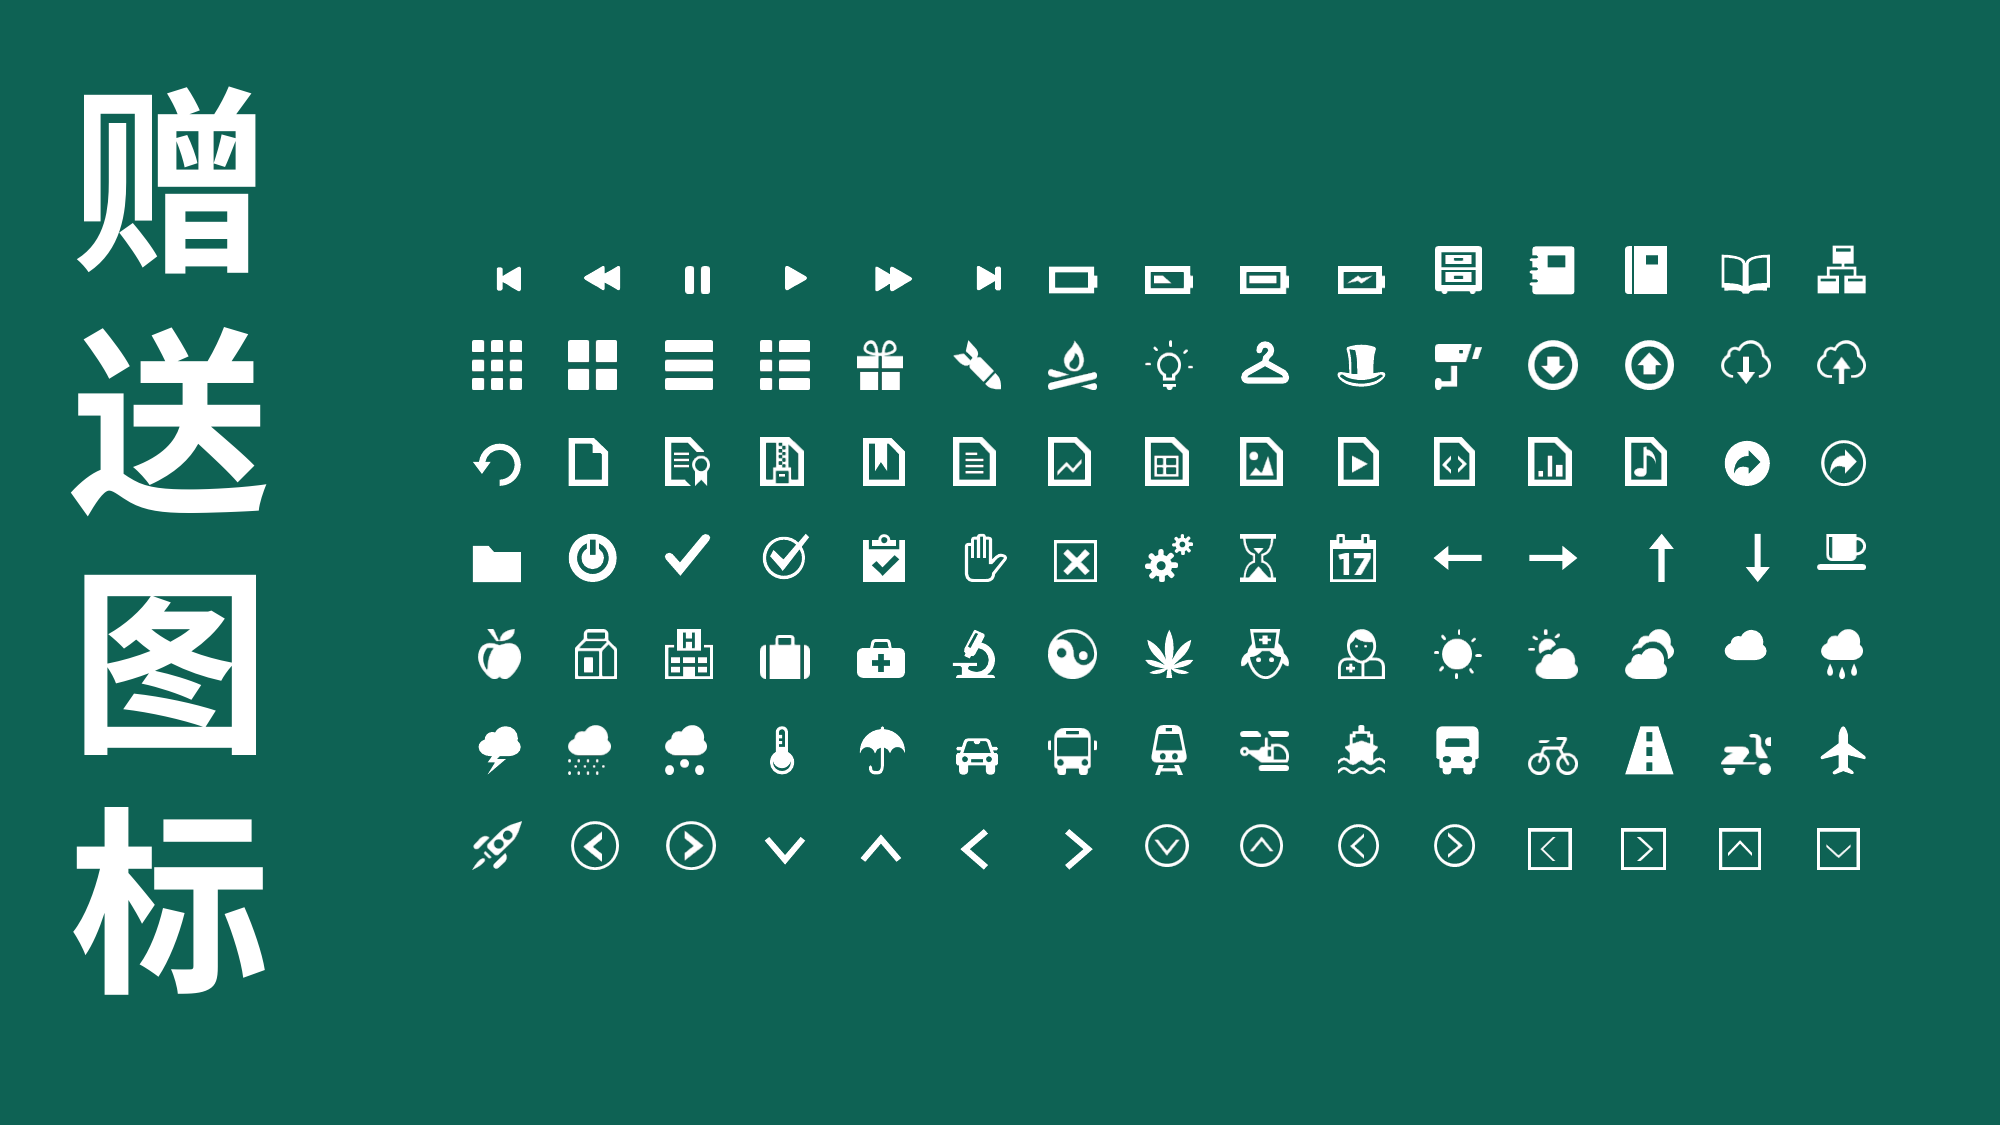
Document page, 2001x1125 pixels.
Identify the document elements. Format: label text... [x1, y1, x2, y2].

picture [664, 340, 714, 391]
text_box [1817, 245, 1866, 294]
picture [1721, 734, 1771, 776]
text_box [859, 726, 905, 775]
picture [1624, 629, 1675, 679]
text_box [1649, 533, 1674, 582]
picture [666, 821, 717, 871]
text_box [1745, 533, 1770, 582]
picture [1721, 340, 1771, 385]
text_box [568, 438, 609, 486]
picture [1718, 827, 1762, 871]
picture [1817, 533, 1867, 571]
picture [1528, 437, 1573, 487]
picture [1337, 824, 1380, 868]
picture [472, 821, 522, 871]
picture [1240, 731, 1290, 772]
picture [1054, 539, 1098, 583]
text_box [583, 266, 621, 291]
text_box 赠送图标 [55, 49, 309, 1025]
text_box [1724, 629, 1767, 661]
text_box [1724, 440, 1770, 486]
text_box [964, 533, 1008, 582]
picture [1144, 824, 1189, 868]
text_box [863, 438, 905, 486]
picture [1240, 437, 1284, 487]
picture [568, 340, 618, 391]
text_box [1065, 829, 1093, 870]
text_box [1529, 545, 1578, 570]
text_box [1436, 726, 1479, 775]
picture [862, 533, 906, 583]
text_box [496, 266, 521, 292]
picture [1048, 340, 1098, 391]
picture [1240, 824, 1284, 868]
picture [570, 821, 620, 871]
picture [1240, 266, 1290, 295]
picture [856, 340, 903, 391]
text_box [1721, 254, 1770, 294]
picture [1820, 440, 1866, 487]
picture [1624, 340, 1675, 391]
text_box [1820, 726, 1866, 775]
picture [472, 340, 522, 391]
text_box [976, 266, 1001, 291]
picture [760, 635, 810, 679]
text_box [764, 836, 806, 865]
picture [1048, 728, 1098, 776]
picture [664, 725, 708, 776]
picture [1624, 437, 1668, 487]
picture [664, 629, 714, 679]
text_box [860, 834, 902, 862]
picture [1624, 245, 1668, 295]
picture [574, 629, 618, 679]
picture [952, 437, 996, 487]
text_box [952, 629, 995, 678]
text_box [960, 829, 988, 870]
text_box [1433, 545, 1482, 570]
text_box [785, 266, 807, 291]
picture [1048, 437, 1092, 487]
picture [664, 437, 710, 487]
text_box [956, 738, 998, 775]
picture [952, 340, 1002, 391]
picture [1144, 266, 1194, 295]
picture [1528, 827, 1573, 871]
picture [1435, 245, 1483, 295]
picture [1528, 629, 1578, 679]
picture [1337, 437, 1380, 487]
picture [1144, 340, 1194, 391]
picture [1150, 725, 1188, 776]
text_box [478, 726, 521, 775]
picture [1337, 266, 1386, 295]
picture [1528, 340, 1578, 391]
picture [1048, 629, 1098, 679]
text_box [472, 443, 521, 486]
picture [1820, 629, 1864, 679]
text_box [664, 534, 711, 576]
text_box [770, 726, 795, 775]
picture [1817, 340, 1867, 385]
text_box [857, 639, 905, 678]
picture [1528, 737, 1578, 776]
text_box [1241, 341, 1290, 384]
picture [1433, 824, 1476, 868]
text_box [1625, 726, 1674, 775]
picture [1330, 533, 1377, 583]
text_box [568, 533, 617, 582]
picture [1337, 725, 1386, 776]
picture [1817, 827, 1861, 871]
picture [760, 437, 804, 487]
text_box [472, 545, 521, 583]
picture [568, 725, 612, 776]
picture [685, 266, 711, 295]
picture [1144, 437, 1189, 487]
picture [1240, 533, 1277, 583]
picture [760, 340, 810, 391]
picture [1337, 629, 1386, 679]
picture [1144, 533, 1194, 583]
picture [478, 629, 522, 679]
picture [1433, 629, 1483, 679]
text_box [1337, 344, 1386, 387]
text_box [1049, 266, 1098, 294]
text_box [875, 266, 913, 292]
text_box [762, 533, 810, 580]
text_box [1145, 629, 1194, 678]
picture [1435, 344, 1483, 391]
picture [1621, 827, 1666, 871]
text_box [1529, 246, 1575, 295]
picture [1239, 629, 1290, 679]
picture [1433, 437, 1476, 487]
